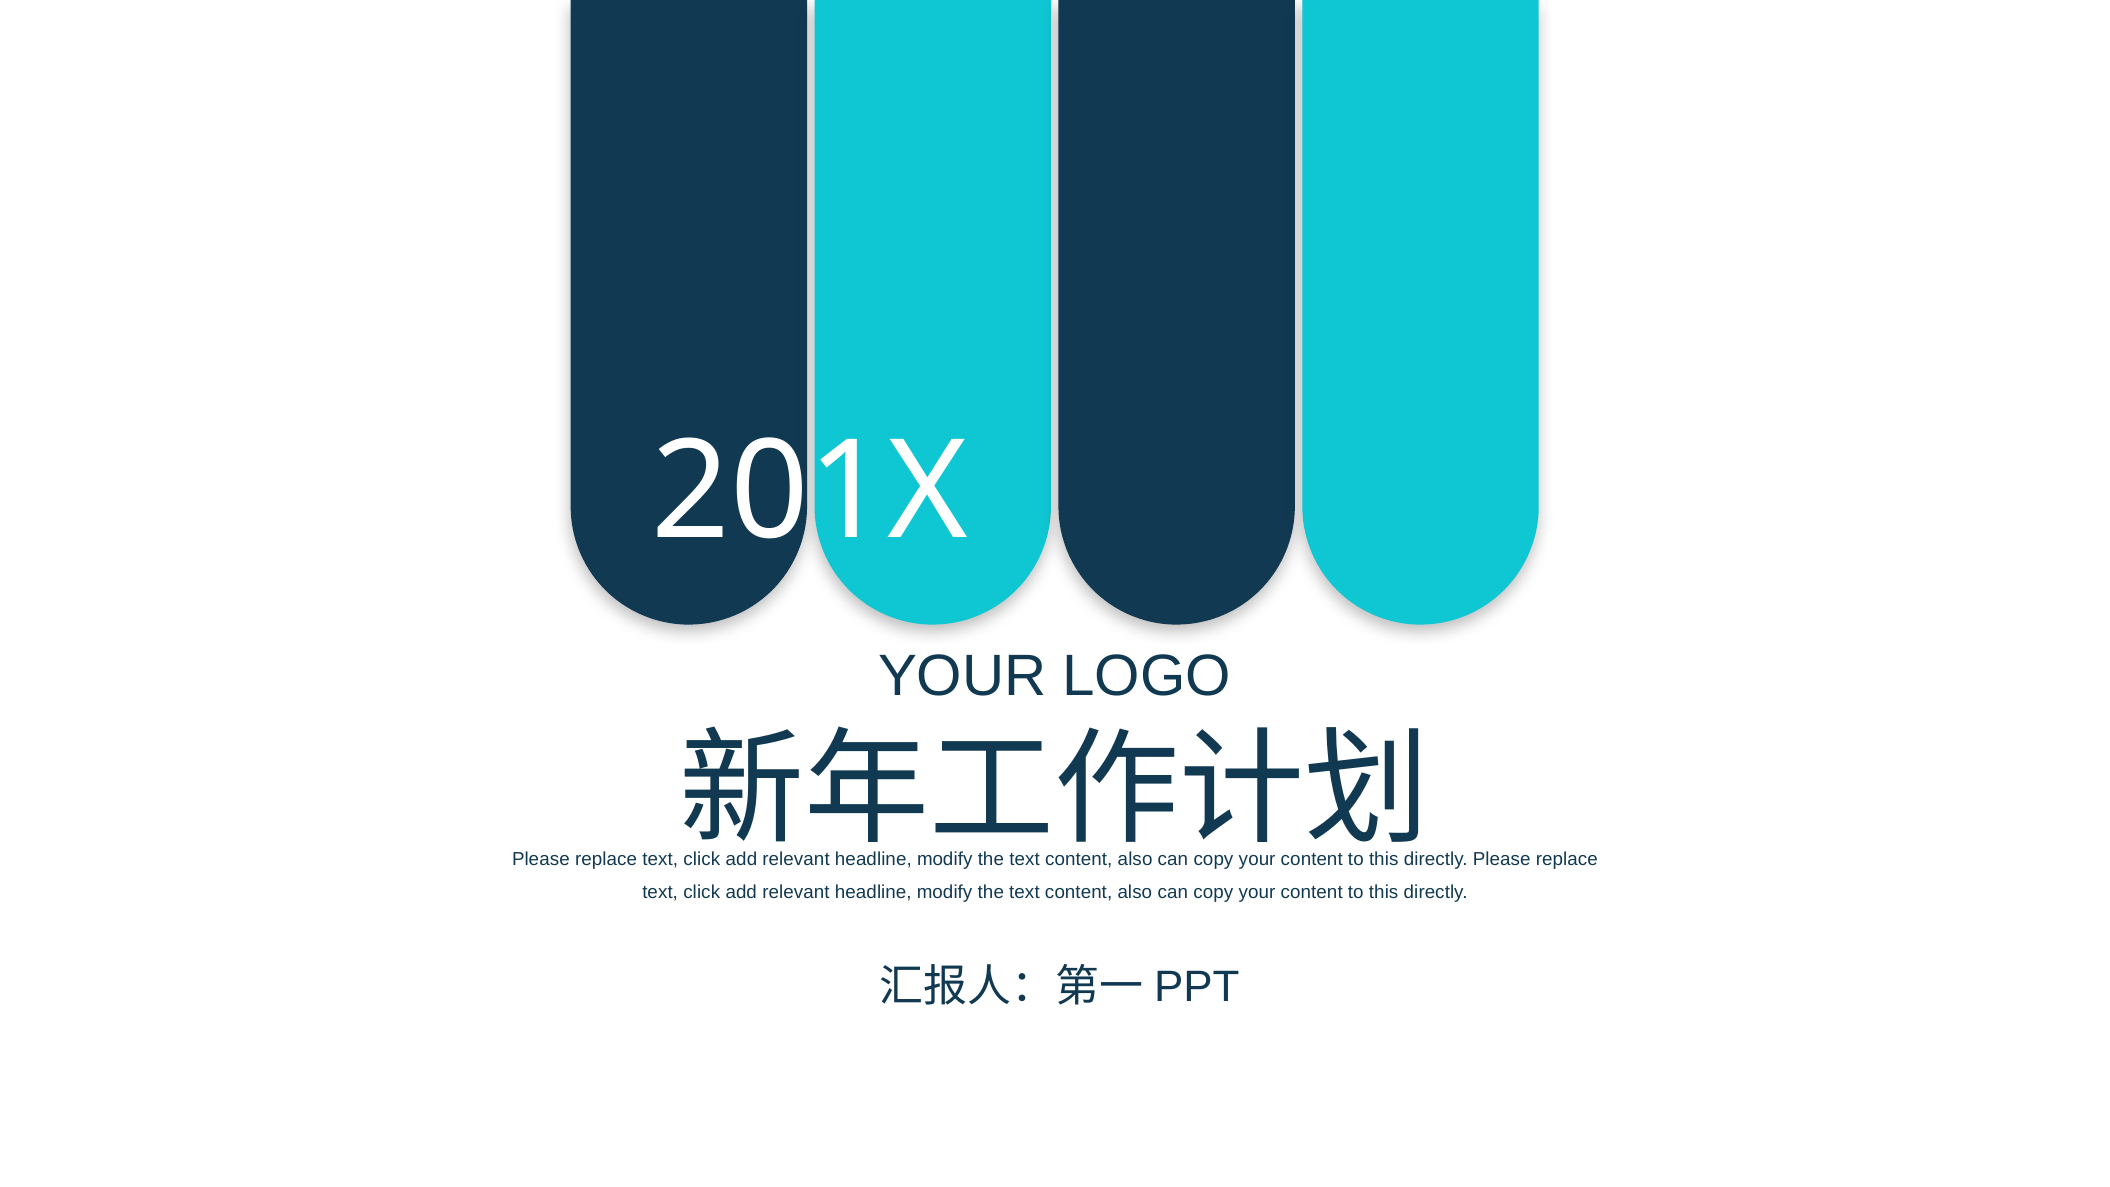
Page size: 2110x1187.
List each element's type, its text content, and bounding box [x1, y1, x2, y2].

text_box [1301, 0, 1540, 626]
text_box [1077, 573, 1276, 608]
text_box [569, 0, 809, 626]
text_box [1057, 0, 1296, 392]
text_box Please replace text, click add relevant headline, modify the text content, also can copy your content to this directly. Please replace text, click add relevant headline, modify the text content, also can copy your content to this directly. [493, 866, 1616, 944]
text_box [833, 573, 1032, 608]
text_box YOUR LOGO [827, 608, 1282, 715]
text_box 汇报人：第一PPT [830, 934, 1290, 1018]
text_box 201X [636, 392, 1457, 573]
text_box 新年工作计划 [447, 655, 1662, 866]
text_box [813, 0, 1052, 392]
